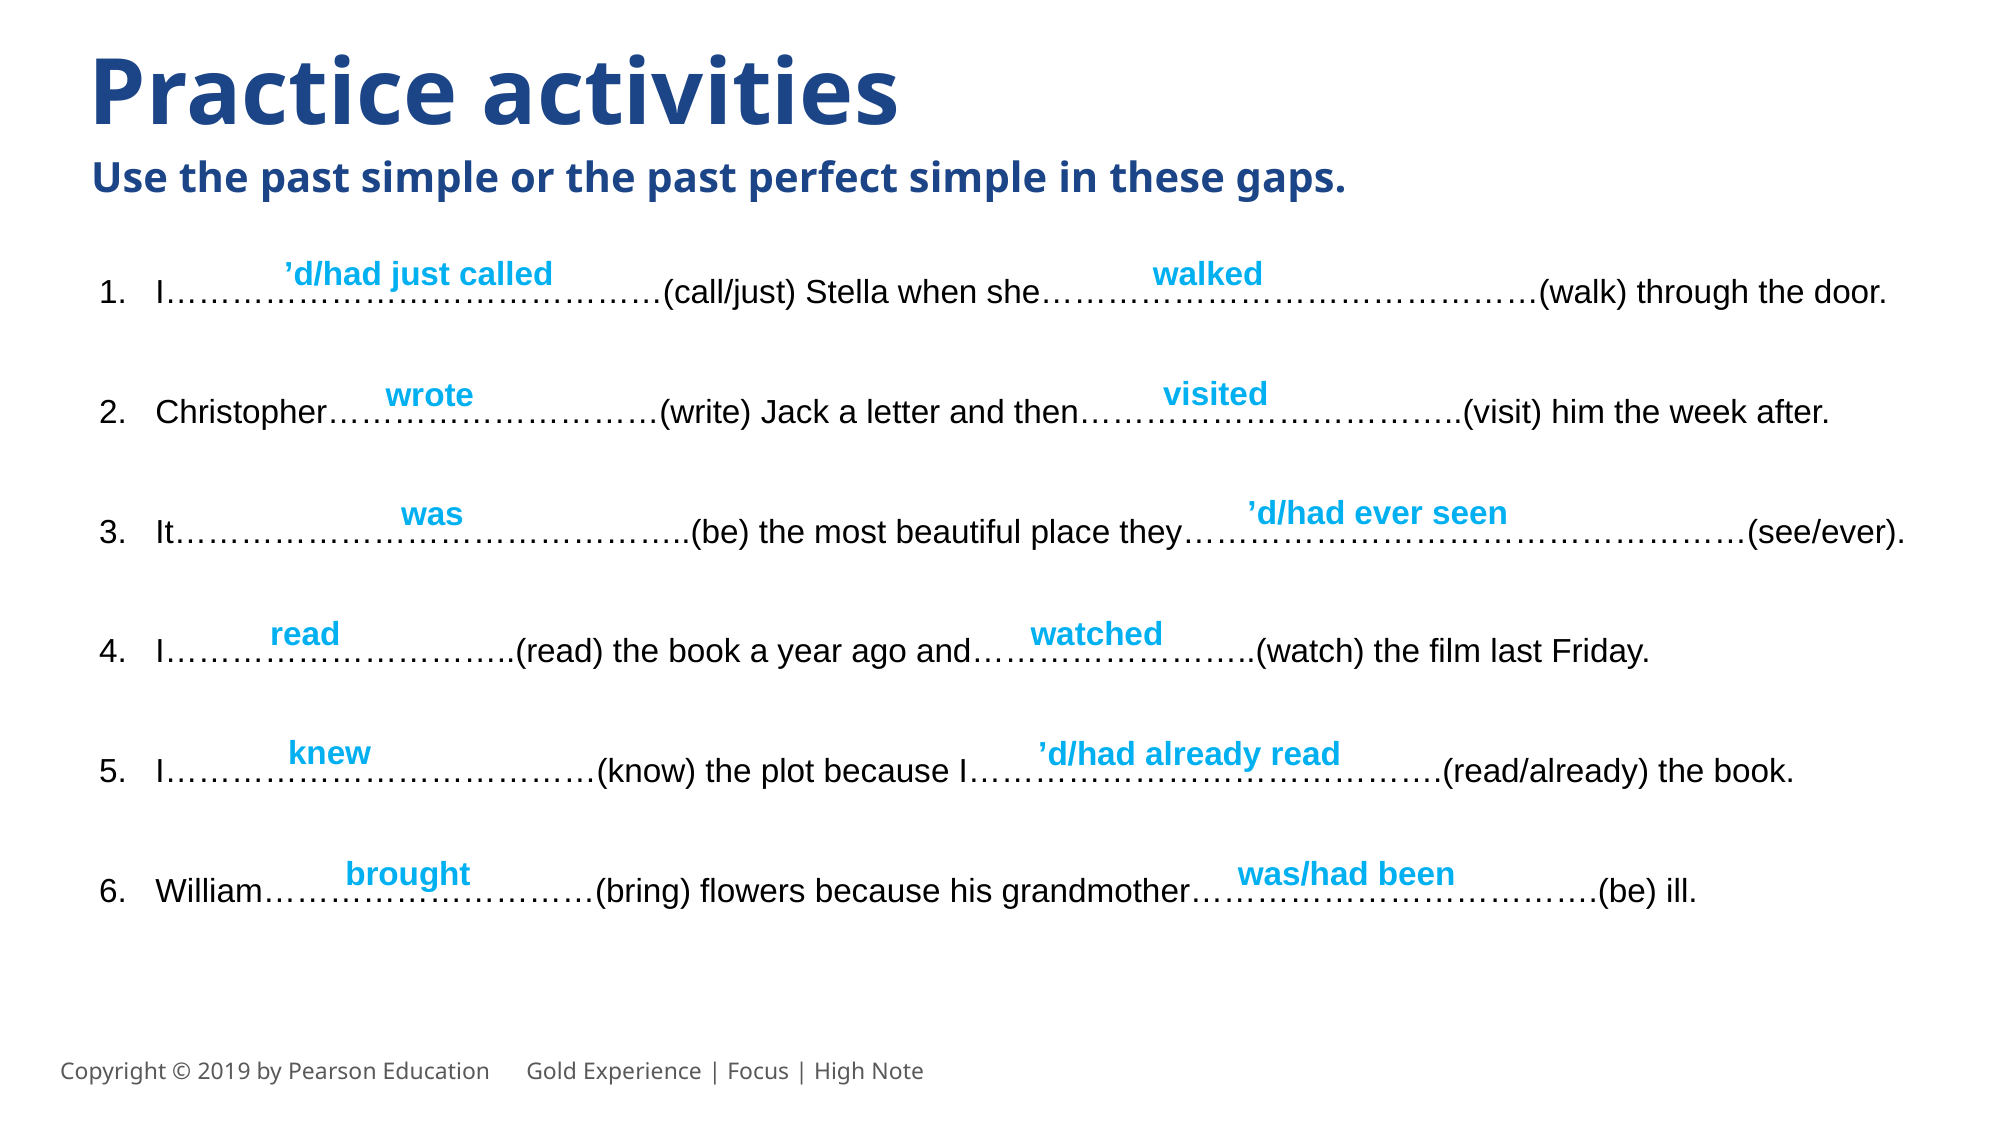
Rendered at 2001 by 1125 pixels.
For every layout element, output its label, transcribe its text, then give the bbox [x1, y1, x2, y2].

text_box was [386, 484, 479, 540]
text_box ’d/had just called [269, 244, 569, 300]
text_box brought [330, 844, 486, 899]
text_box ’d/had already read [1023, 724, 1357, 780]
text_box I………………………………………(call/just) Stella when she………………………………………(walk) through the door. Christopher…………………………(write) Jack a letter and then……………………………..(visit) him the week after. It………………………………………..(be) the most beautiful place they……………………………………………(see/ever). I…………………………..(read) the book a year ago and……………………..(watch) the film last Friday. I…………………………………(know) the plot because I…………………………………….(read/already) the book. William…………………………(bring) flowers because his grandmother……………………………….(be) ill. [84, 222, 1960, 917]
text_box was/had been [1223, 844, 1471, 899]
text_box knew [273, 723, 387, 779]
text_box watched [1015, 604, 1179, 660]
text_box Practice activities [73, 37, 1181, 169]
text_box Use the past simple or the past perfect simple in these gaps. [76, 148, 1960, 217]
text_box ’d/had ever seen [1232, 484, 1524, 539]
footer Copyright © 2019 by Pearson Education Gold Experience | Focus | High Note [45, 1040, 1084, 1101]
text_box read [255, 604, 356, 660]
text_box walked [1138, 244, 1279, 299]
text_box wrote [370, 365, 490, 421]
text_box visited [1148, 365, 1284, 420]
